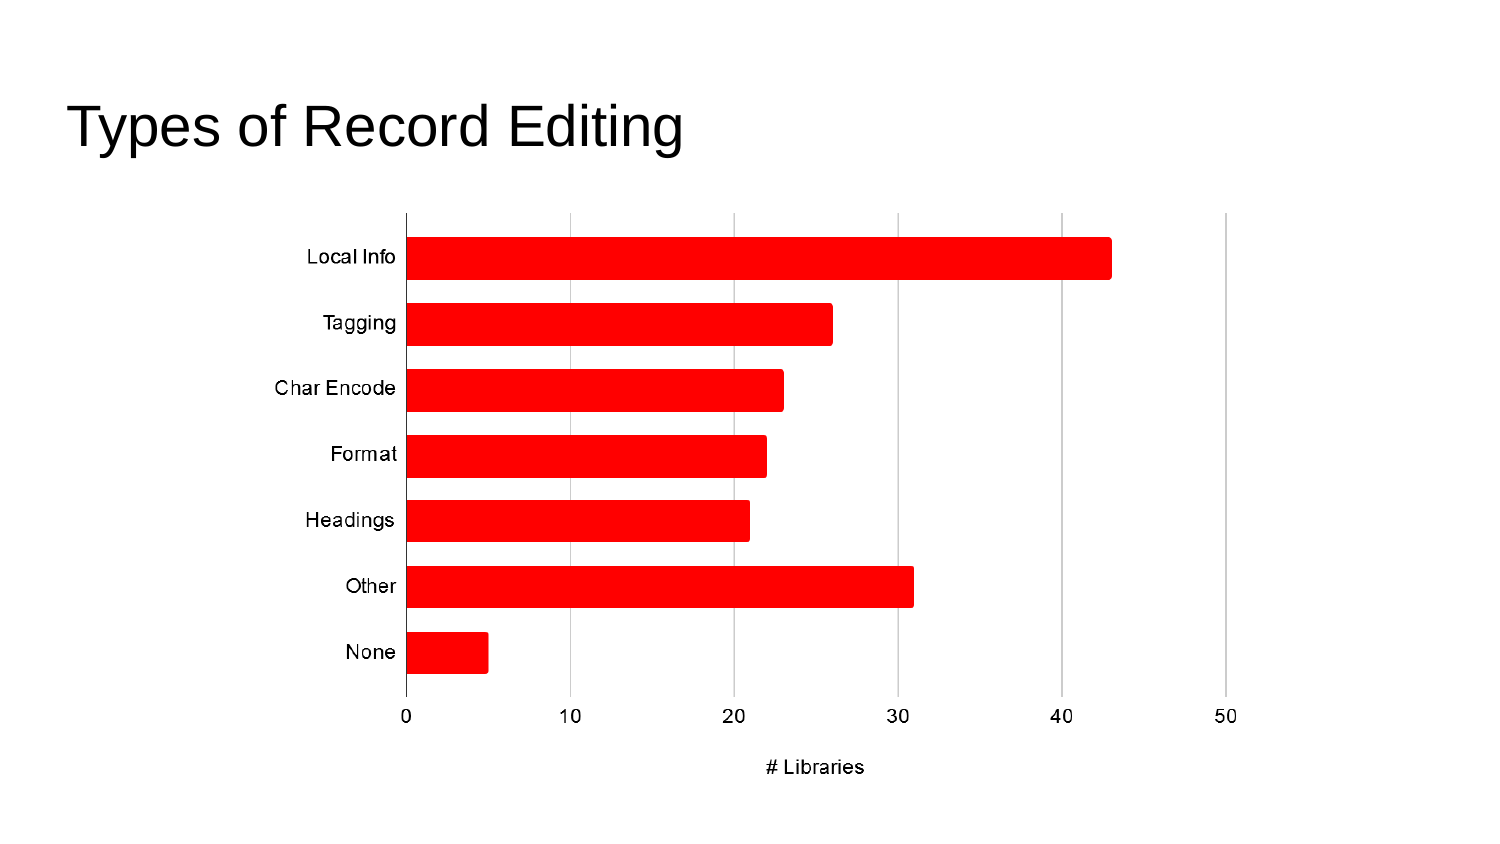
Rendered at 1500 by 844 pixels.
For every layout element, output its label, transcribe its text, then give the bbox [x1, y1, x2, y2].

picture [242, 181, 1258, 809]
title Types of Record Editing [51, 72, 1449, 167]
